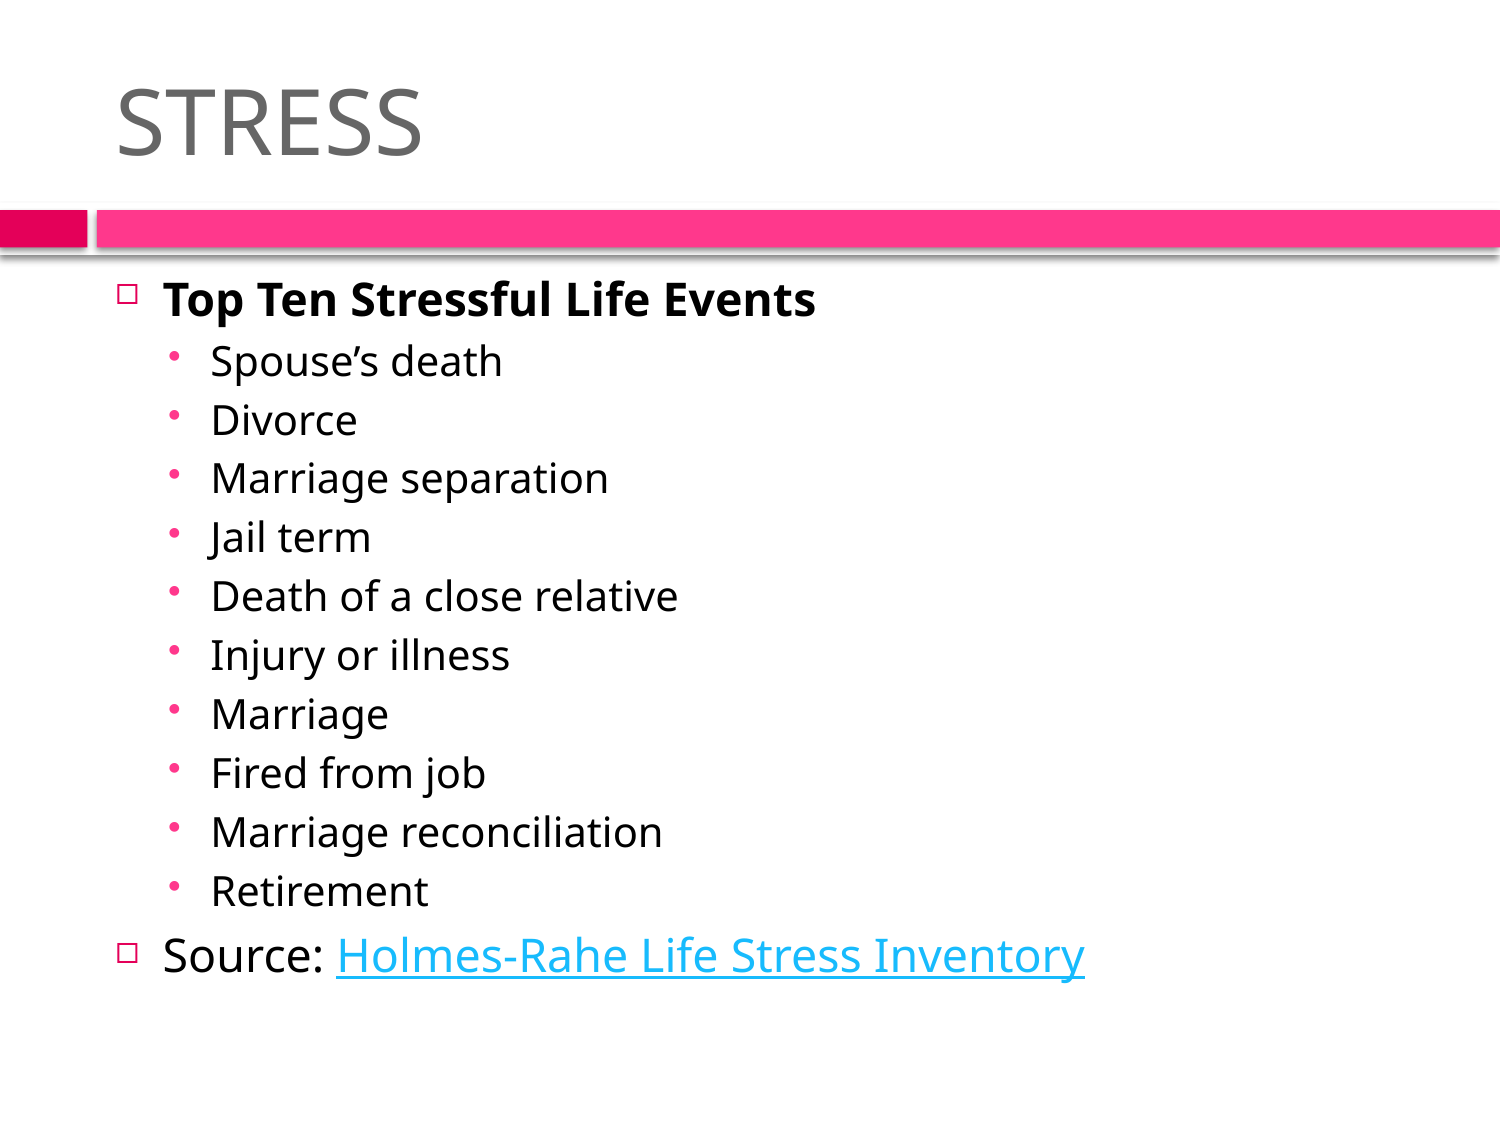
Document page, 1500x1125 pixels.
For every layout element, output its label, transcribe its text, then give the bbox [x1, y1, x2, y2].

list Top Ten Stressful Life Events Spouse’s death Divorce Marriage separation Jail term Death of a close relative Injury or illness Marriage Fired from job Marriage reconciliation Retirement Source: Holmes-Rahe Life Stress Inventory [100, 262, 1438, 1000]
title STRESS [100, 37, 1438, 200]
